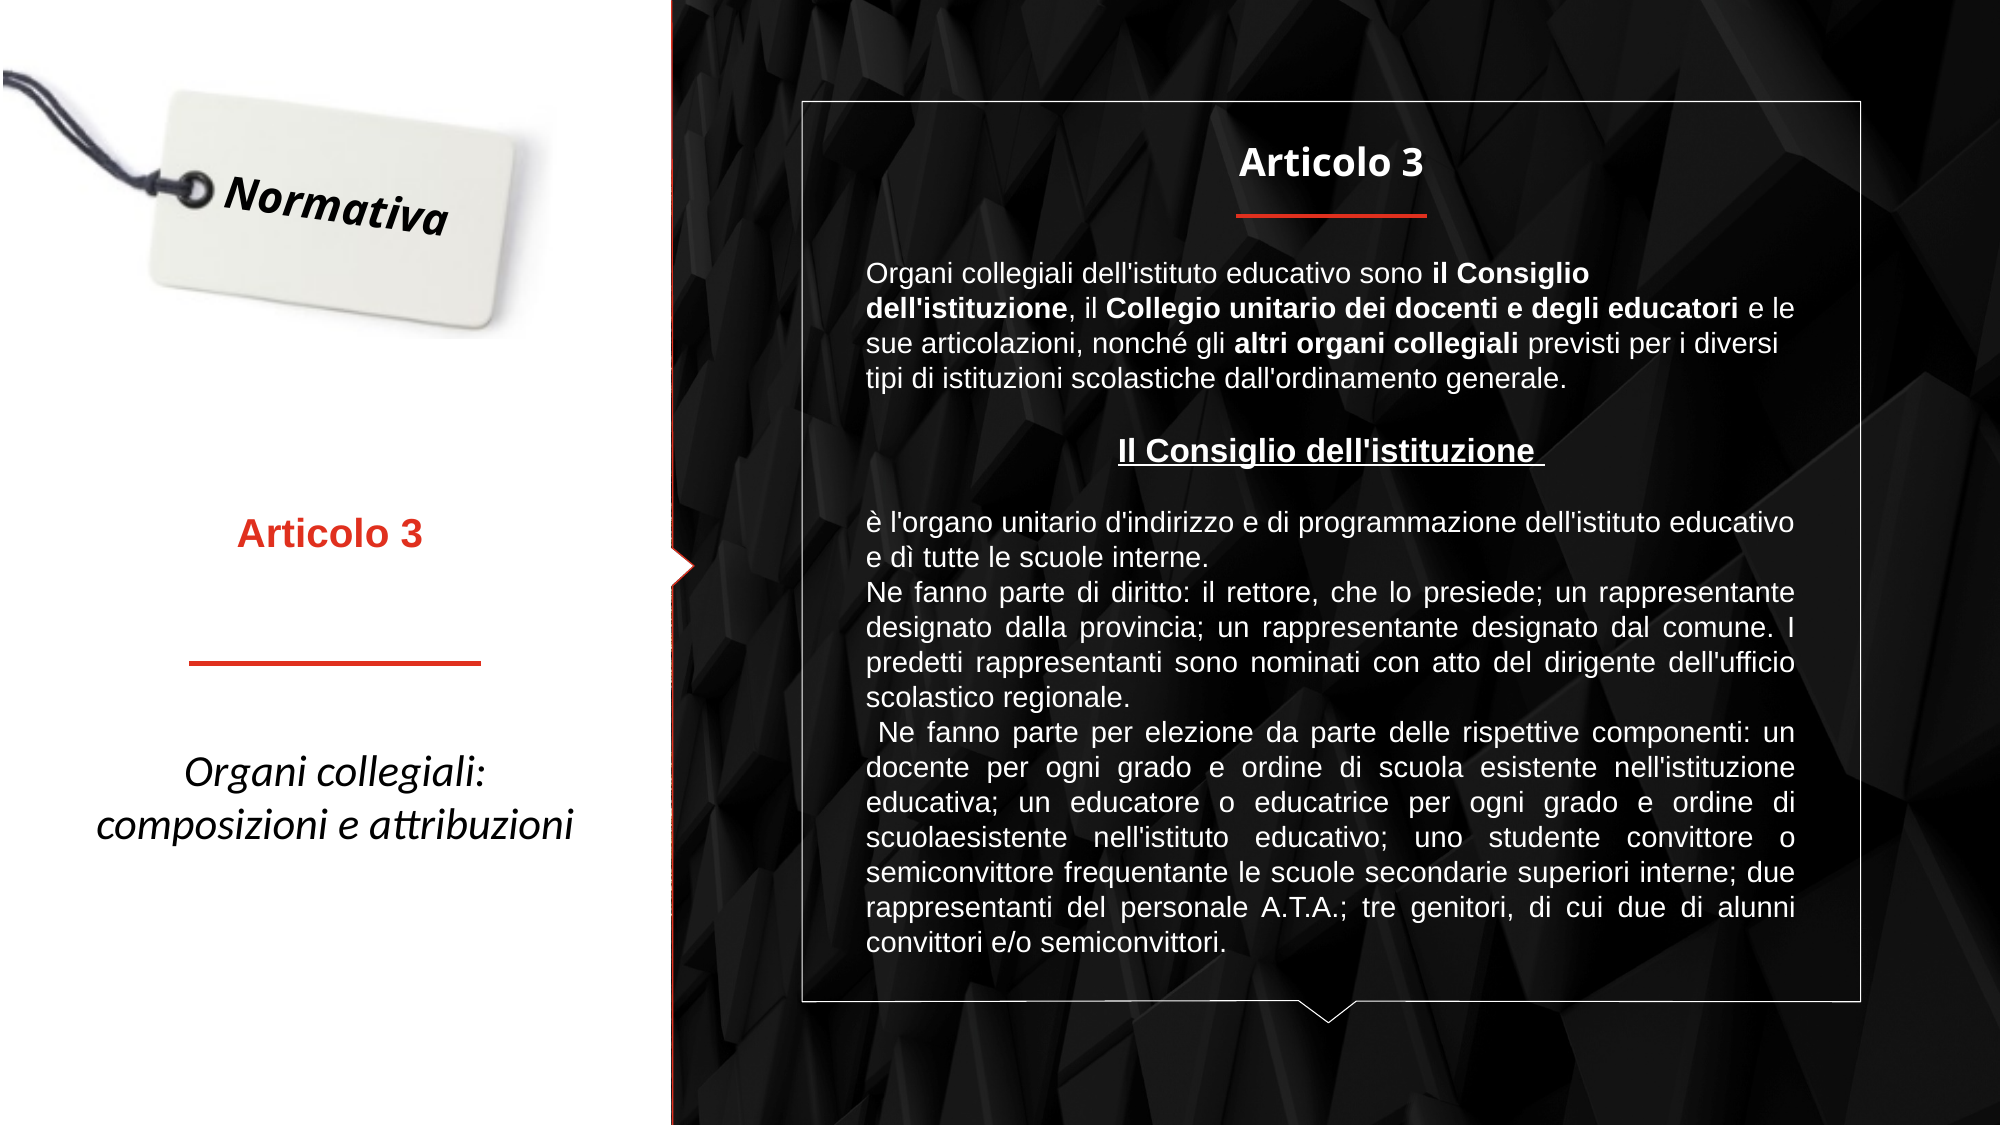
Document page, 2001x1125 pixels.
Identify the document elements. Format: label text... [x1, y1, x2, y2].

title Articolo 3 Organi collegiali: composizioni e attribuzioni [58, 454, 613, 857]
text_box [3, 48, 584, 339]
picture [671, 0, 2000, 1125]
